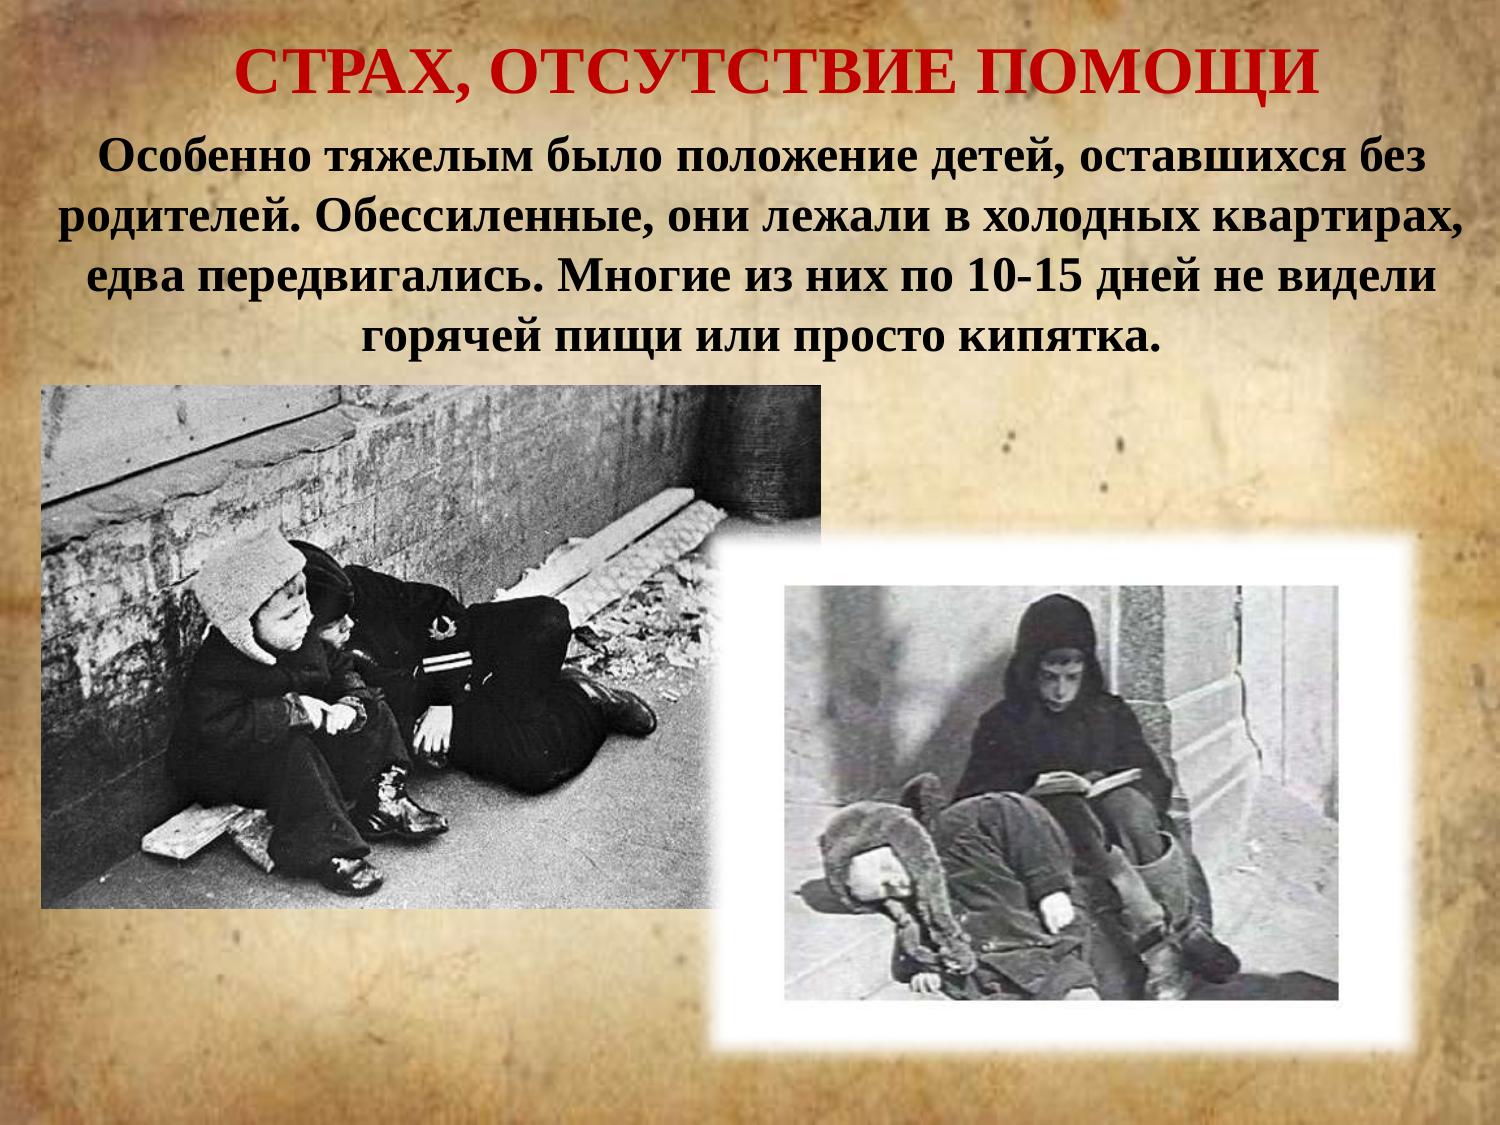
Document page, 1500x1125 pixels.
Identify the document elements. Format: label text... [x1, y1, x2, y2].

picture [0, 0, 1500, 1125]
text_box СТРАХ, ОТСУТСТВИЕ ПОМОЩИ [123, 19, 1432, 138]
text_box Особенно тяжелым было положение детей, оставшихся без родителей. Обессиленные, они лежали в холодных квартирах, едва передвигались. Многие из них по 10-15 дней не видели горячей пищи или просто кипятка. [41, 113, 1483, 369]
